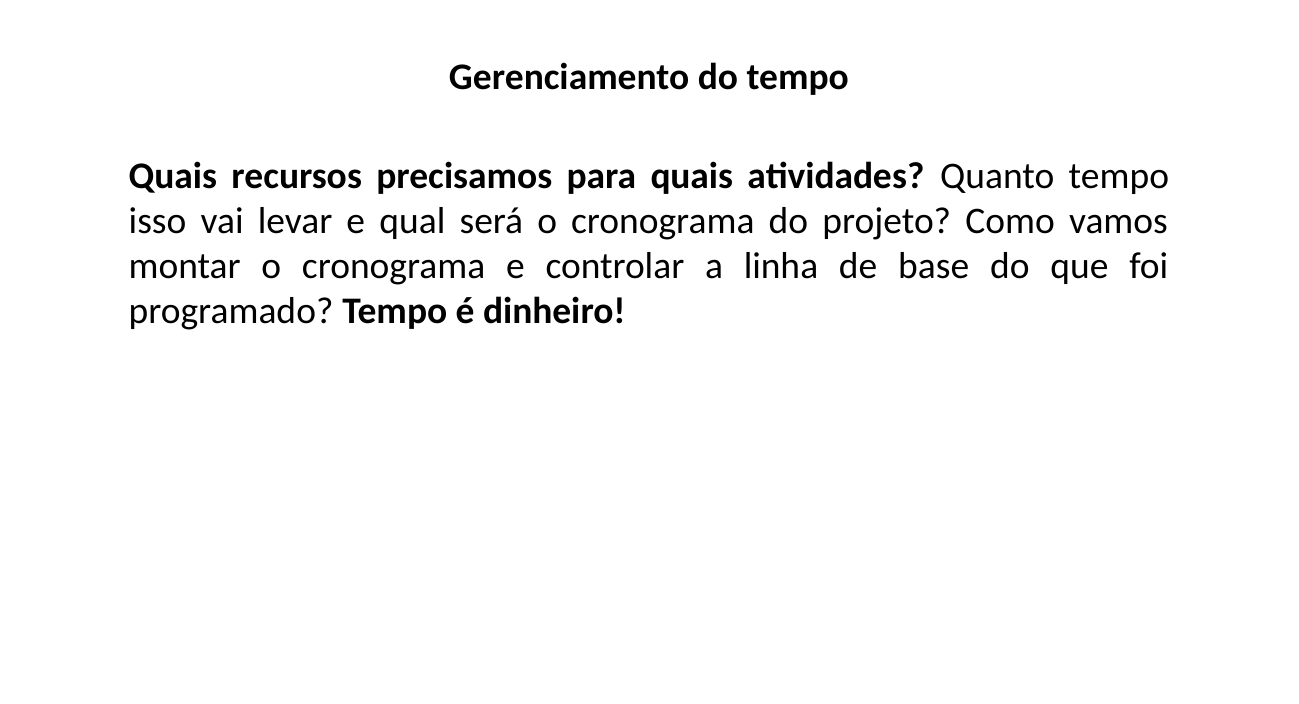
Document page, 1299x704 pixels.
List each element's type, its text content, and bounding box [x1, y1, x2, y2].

text_box Gerenciamento do tempo [0, 44, 1299, 106]
text_box Quais recursos precisamos para quais atividades? Quanto tempo isso vai levar e qual será o cronograma do projeto? Como vamos montar o cronograma e controlar a linha de base do que foi programado? Tempo é dinheiro! [117, 145, 1181, 559]
